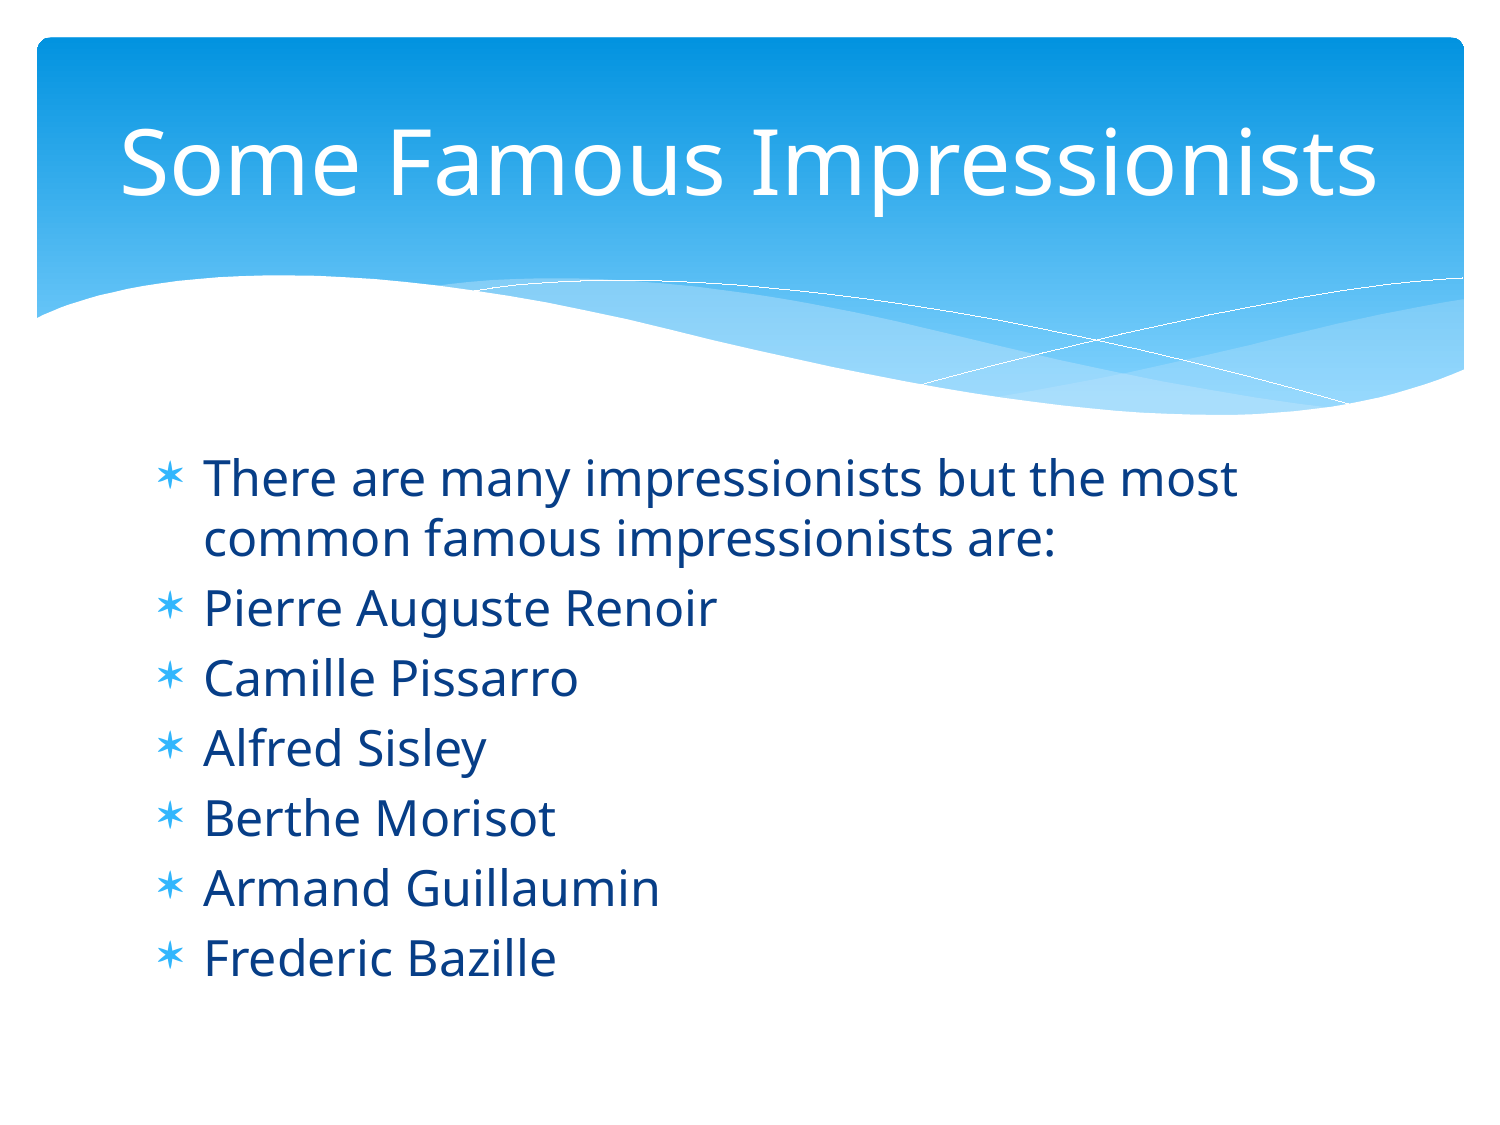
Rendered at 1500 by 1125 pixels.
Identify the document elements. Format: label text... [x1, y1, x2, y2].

title Some Famous Impressionists [75, 55, 1425, 261]
list There are many impressionists but the most common famous impressionists are: Pierre Auguste Renoir Camille Pissarro Alfred Sisley Berthe Morisot Armand Guillaumin Frederic Bazille [143, 438, 1359, 1005]
